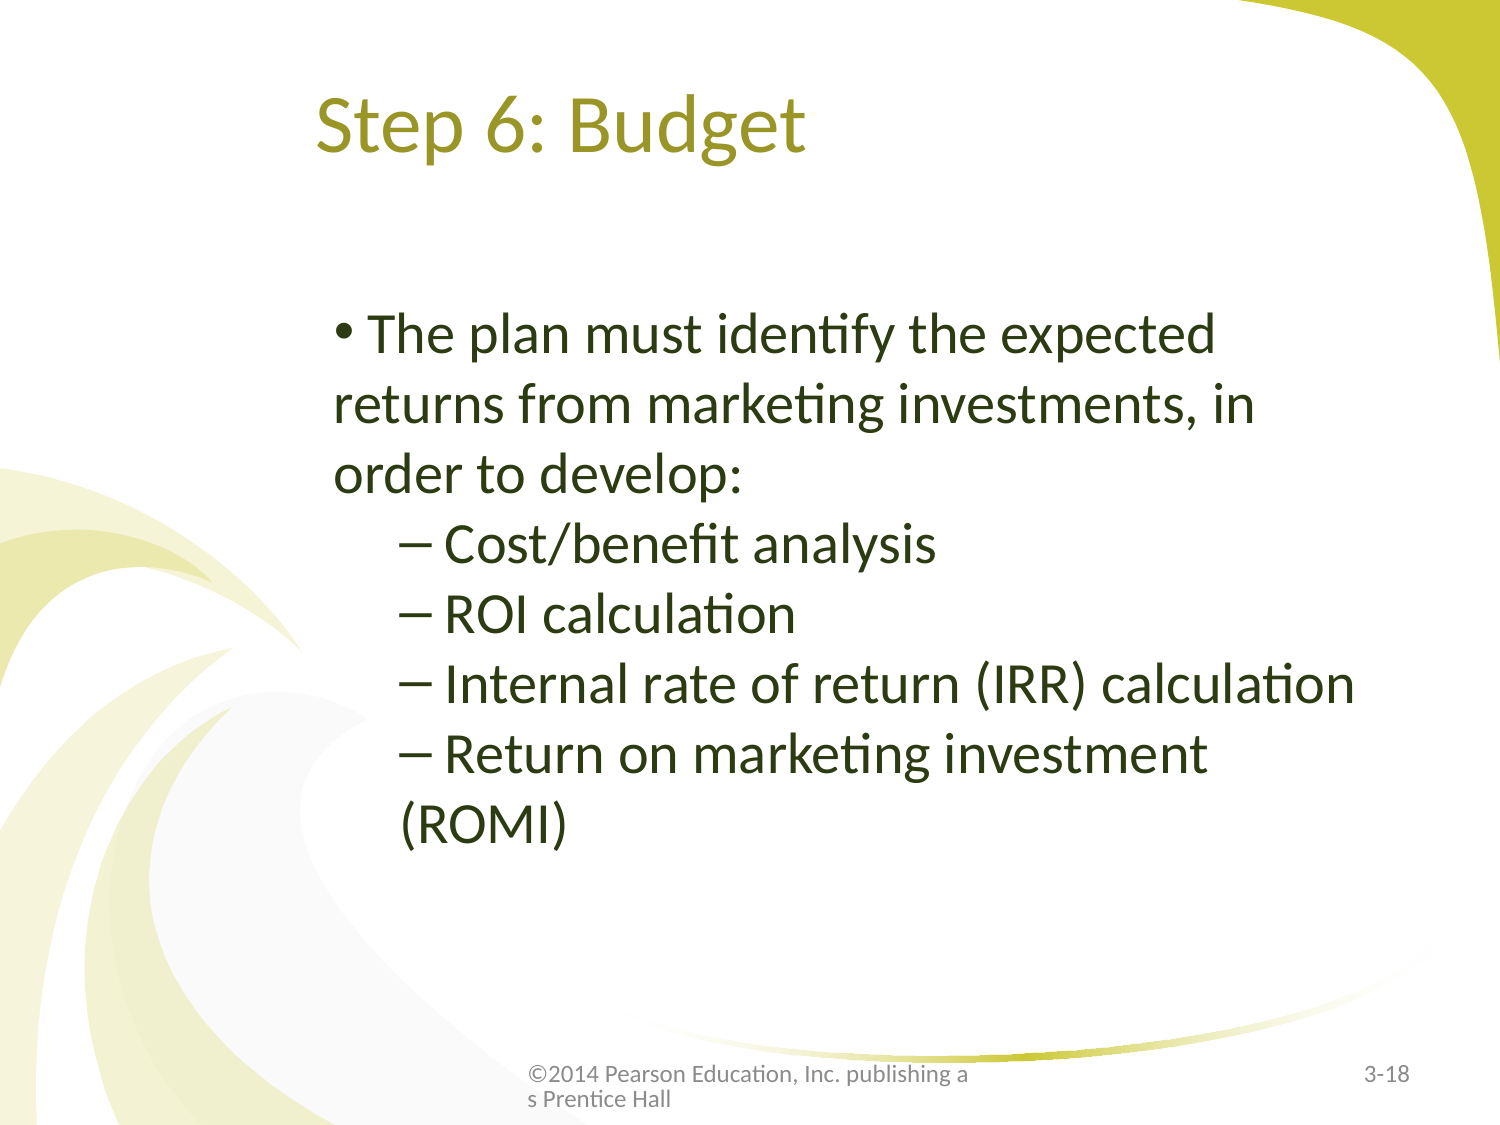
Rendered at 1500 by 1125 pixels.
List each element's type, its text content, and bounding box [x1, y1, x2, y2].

title Step 6: Budget [300, 37, 1438, 200]
footer ©2014 Pearson Education, Inc. publishing as Prentice Hall [512, 1042, 988, 1103]
slide_number 3-18 [1074, 1042, 1425, 1103]
list The plan must identify the expected returns from marketing investments, in order to develop: Cost/benefit analysis ROI calculation Internal rate of return (IRR) calculation Return on marketing investment (ROMI) [262, 287, 1400, 950]
